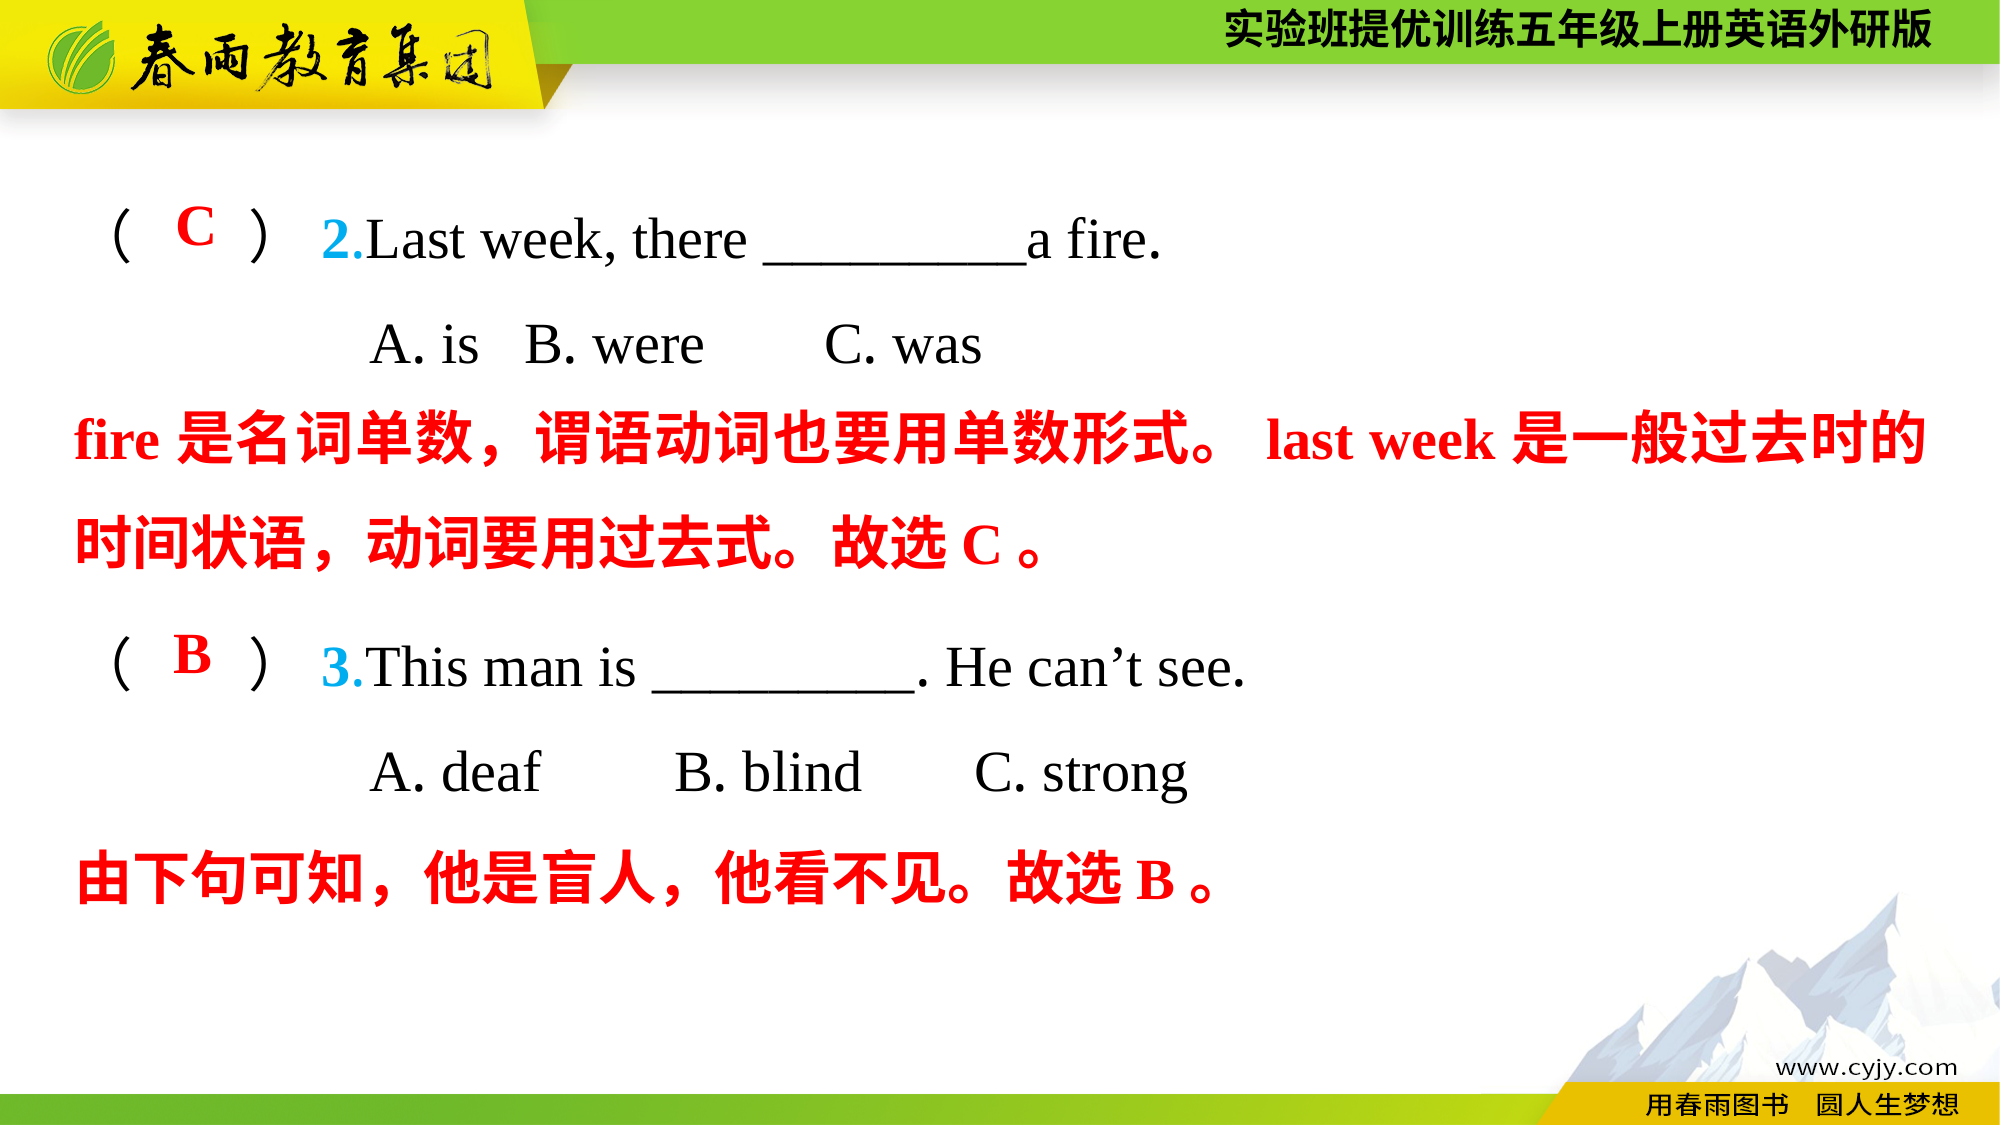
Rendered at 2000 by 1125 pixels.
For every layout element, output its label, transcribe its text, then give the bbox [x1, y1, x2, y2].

text_box fire是名词单数，谓语动词也要用单数形式。last week是一般过去时的时间状语，动词要用过去式。故选C。 [59, 358, 1944, 584]
list （ ）2.Last week, there _________a fire. A. is B. were C. was [59, 158, 1944, 358]
picture [0, 0, 2000, 1125]
text_box C [161, 179, 233, 265]
text_box 由下句可知，他是盲人，他看不见。故选B。 [59, 798, 1944, 919]
text_box （ ）3.This man is _________. He can’t see. A. deaf B. blind C. strong [59, 585, 1944, 798]
text_box B [158, 607, 227, 693]
